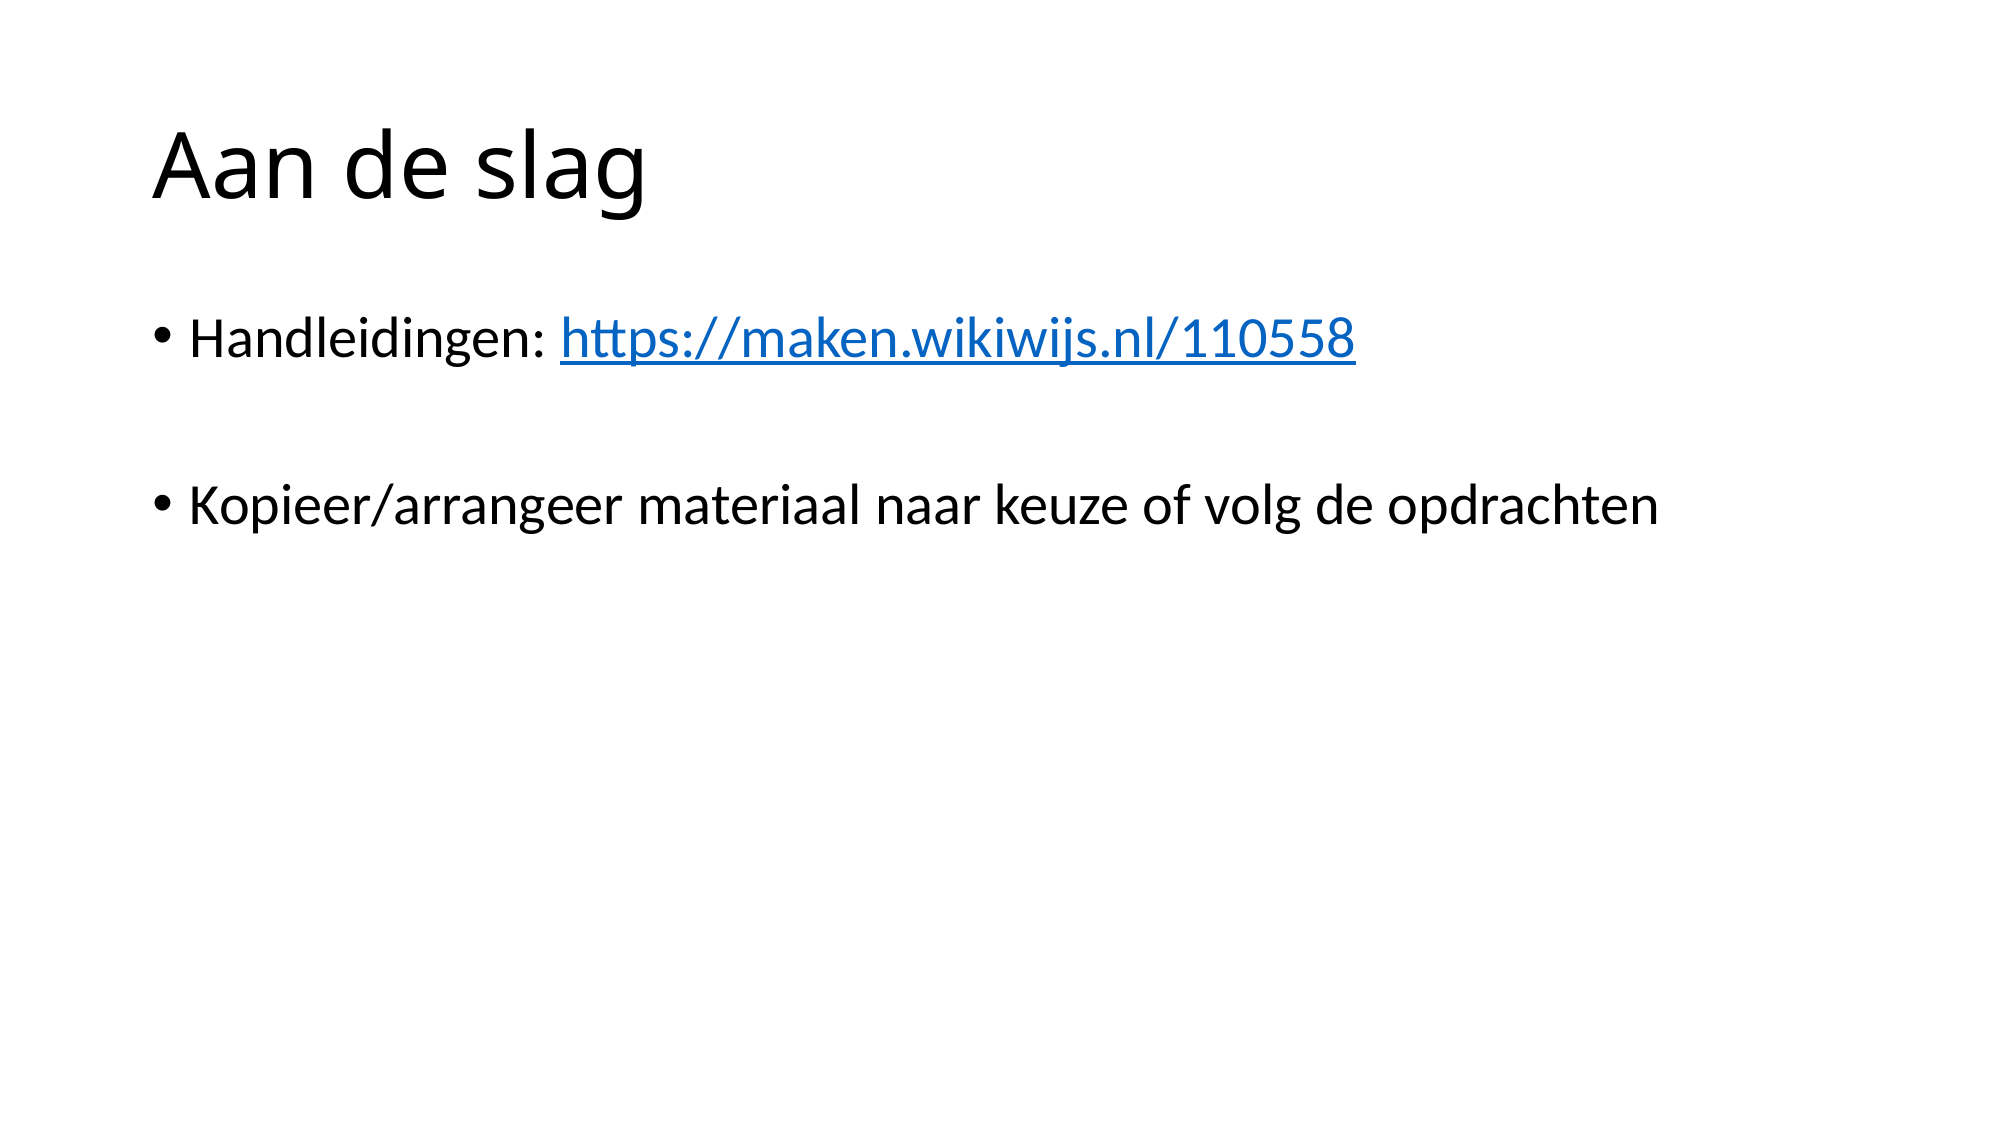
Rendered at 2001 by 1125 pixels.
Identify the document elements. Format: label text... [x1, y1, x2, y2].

list Handleidingen: https://maken.wikiwijs.nl/110558 Kopieer/arrangeer materiaal naar keuze of volg de opdrachten [137, 299, 1863, 1014]
title Aan de slag [137, 59, 1863, 278]
